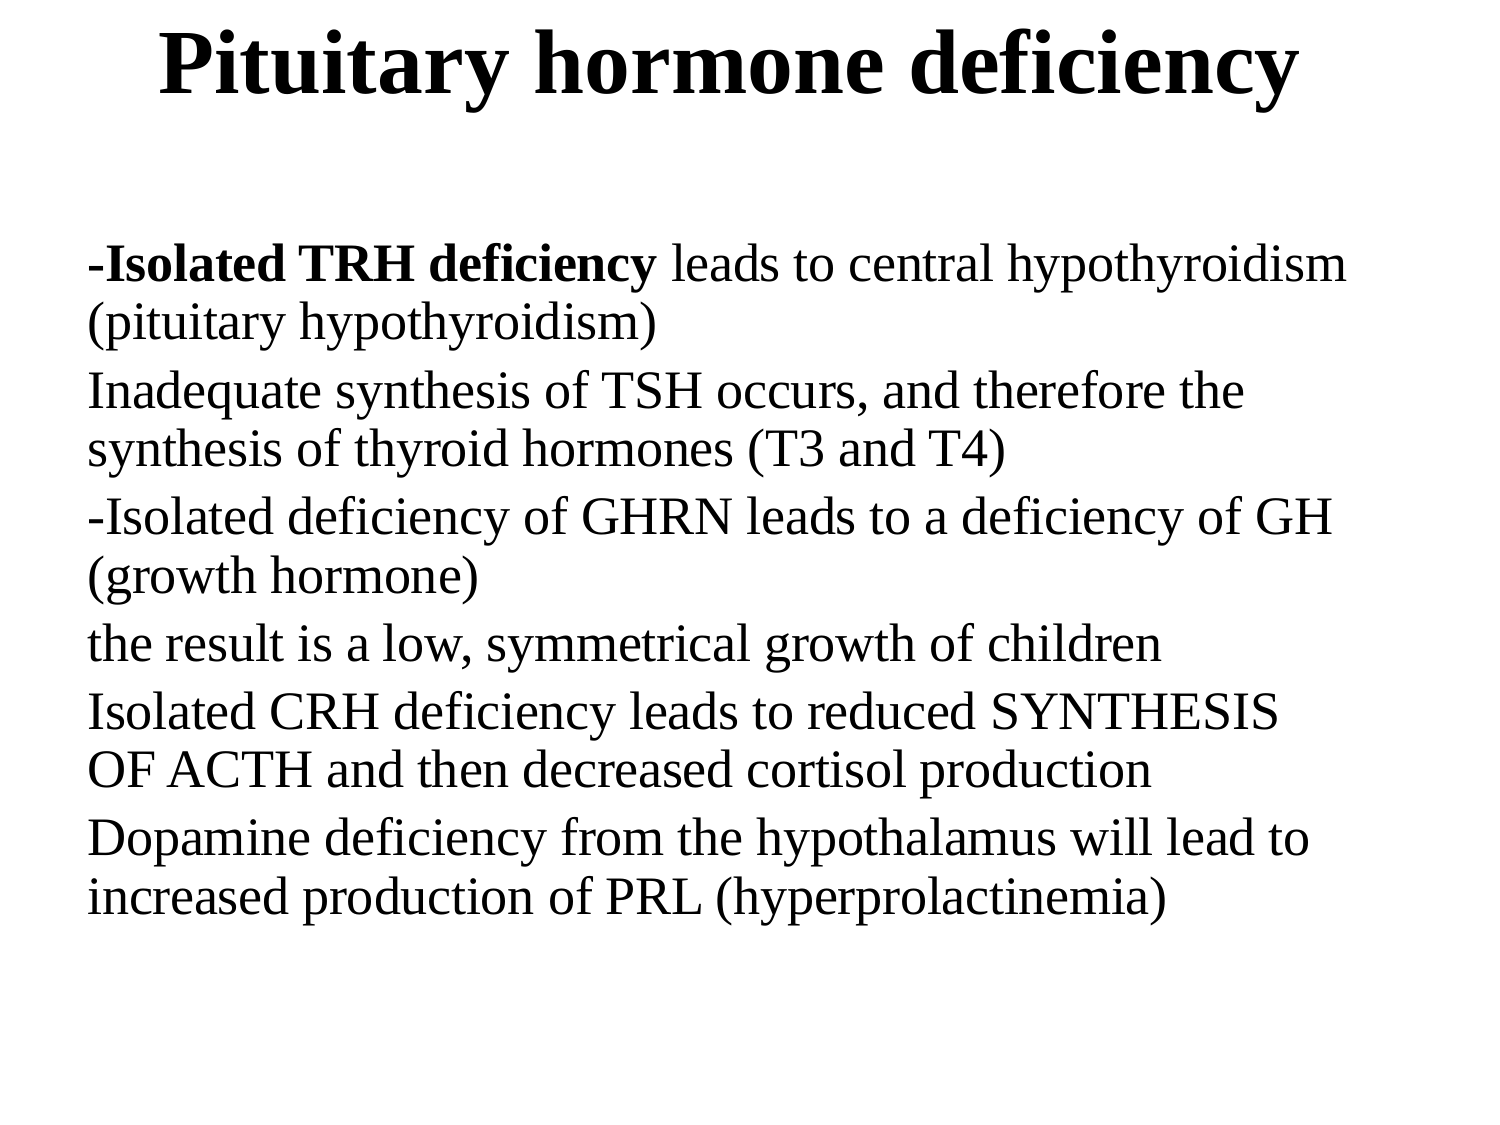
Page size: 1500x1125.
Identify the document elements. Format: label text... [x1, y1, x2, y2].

text_box -Isolated TRH deficiency leads to central hypothyroidism (pituitary hypothyroidism) Inadequate synthesis of TSH occurs, and therefore the synthesis of thyroid hormones (T3 and T4) -Isolated deficiency of GHRN leads to a deficiency of GH (growth hormone) the result is a low, symmetrical growth of children Isolated CRH deficiency leads to reduced SYNTHESIS OF ACTH and then decreased cortisol production Dopamine deficiency from the hypothalamus will lead to increased production of PRL (hyperprolactinemia) [85, 224, 1415, 994]
title Pituitary hormone deficiency [158, 0, 1343, 224]
